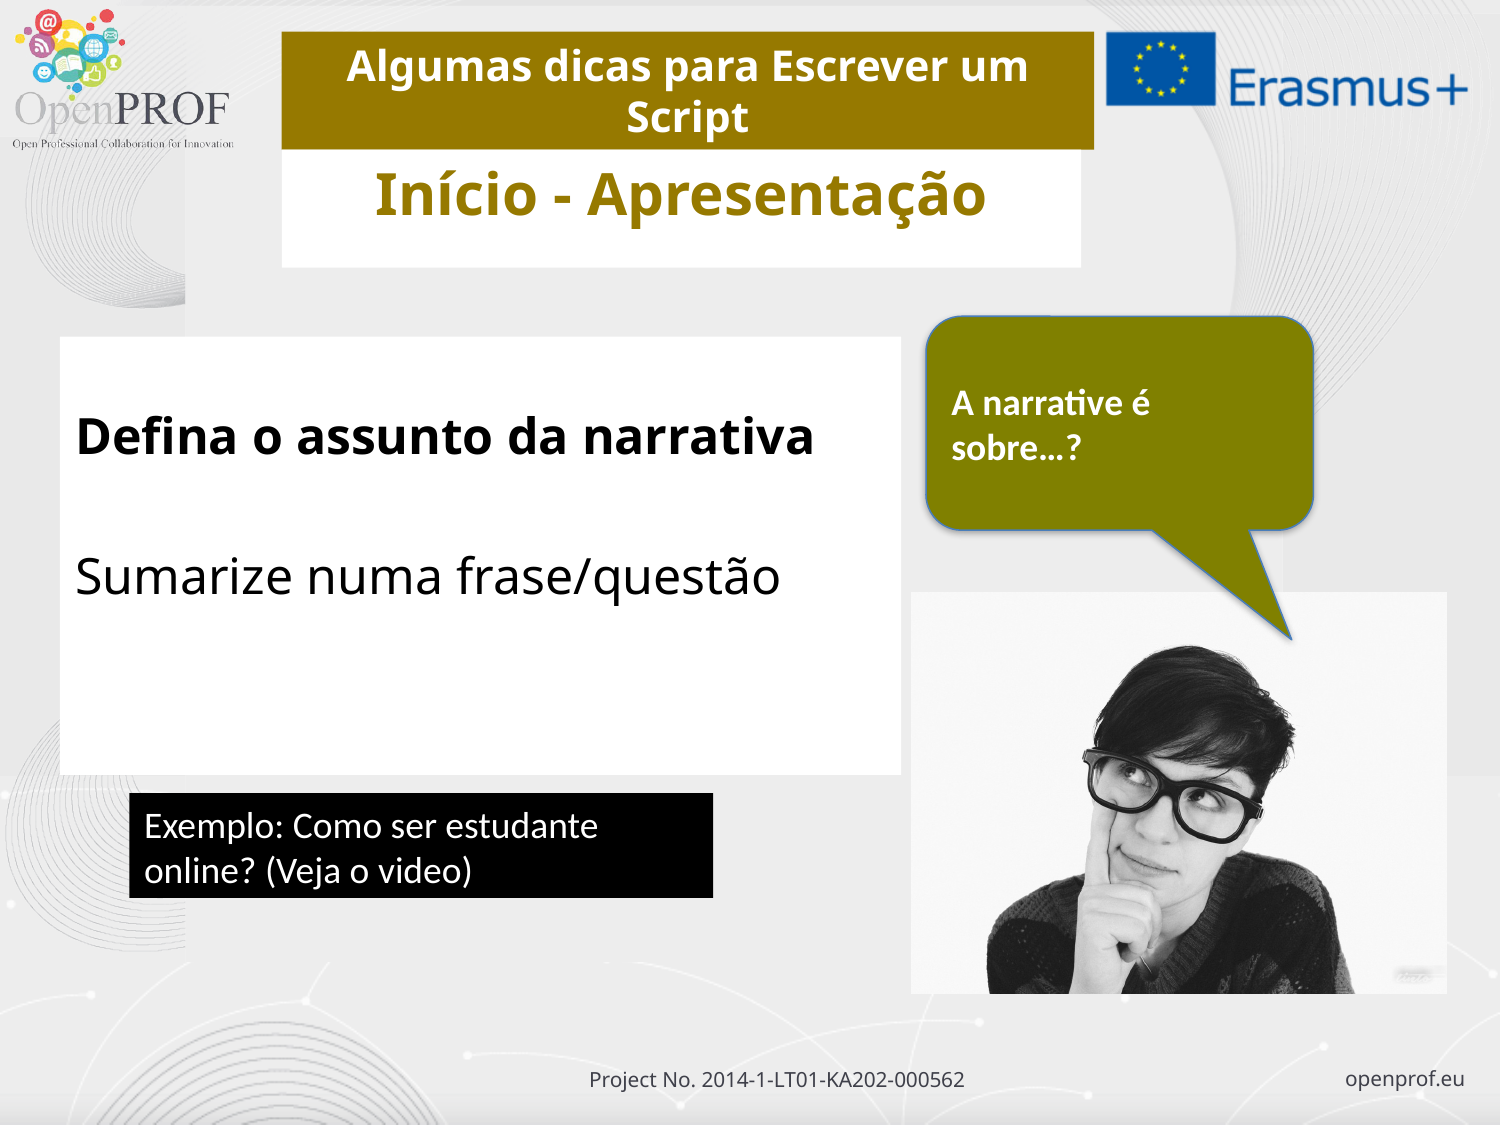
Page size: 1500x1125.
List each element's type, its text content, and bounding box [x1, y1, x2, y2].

text_box Algumas dicas para Escrever um Script [281, 31, 1095, 150]
list Defina o assunto da narrativa Sumarize numa frase/questão [59, 336, 902, 775]
text_box A narrative é sobre…? [925, 315, 1315, 590]
text_box Início - Apresentação [281, 149, 1082, 268]
picture [0, 0, 1500, 1125]
text_box Exemplo: Como ser estudante online? (Veja o video) [129, 793, 714, 898]
